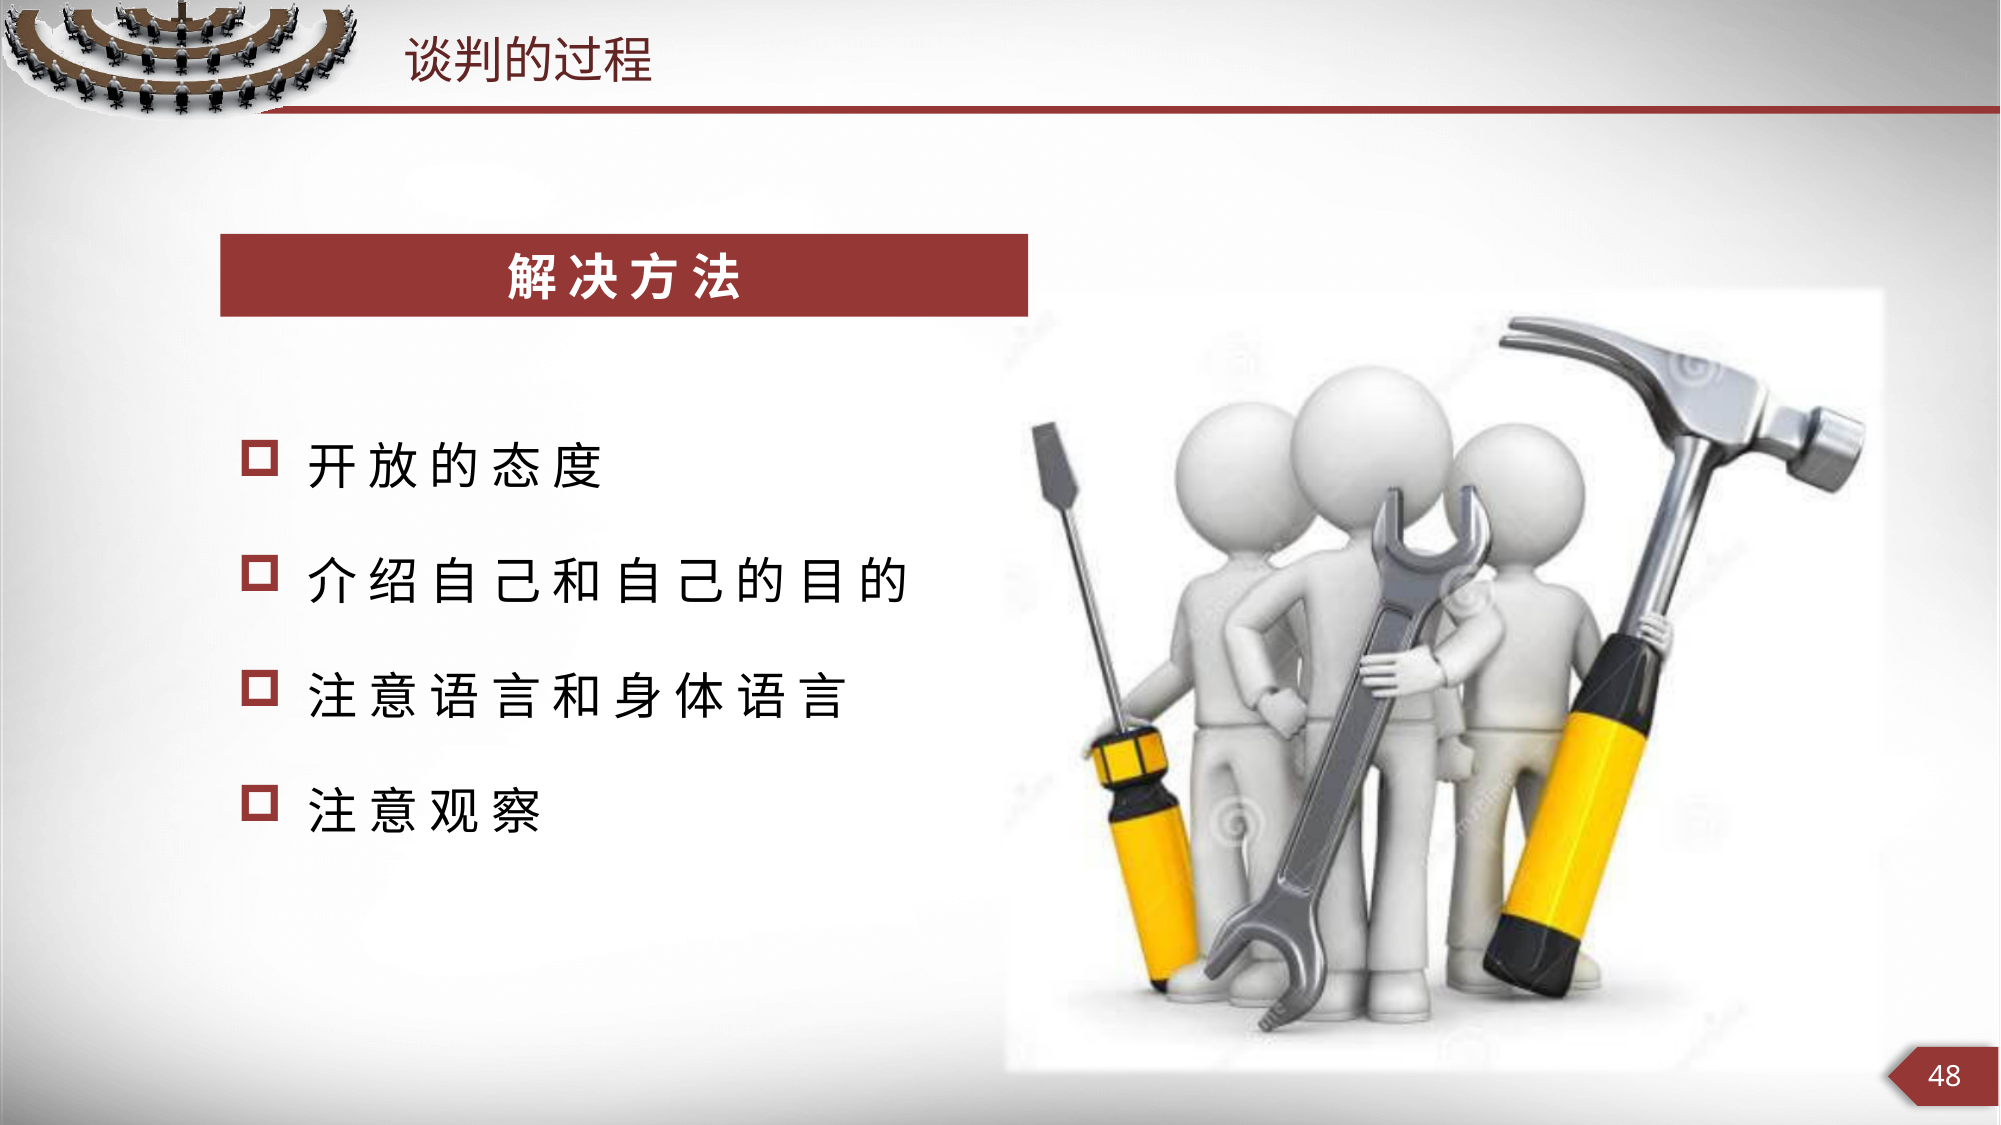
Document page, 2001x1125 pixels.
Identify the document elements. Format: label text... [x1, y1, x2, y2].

list 谈判的过程 [388, 11, 1074, 107]
slide_number 48 [1889, 1046, 2000, 1107]
picture [0, 0, 2001, 1125]
text_box 开 放 的 态 度 介 绍 自 己 和 自 己 的 目 的 注 意 语 言 和 身 体 语 言 注 意 观 察 [222, 397, 965, 847]
text_box 解 决 方 法 [220, 233, 1029, 317]
